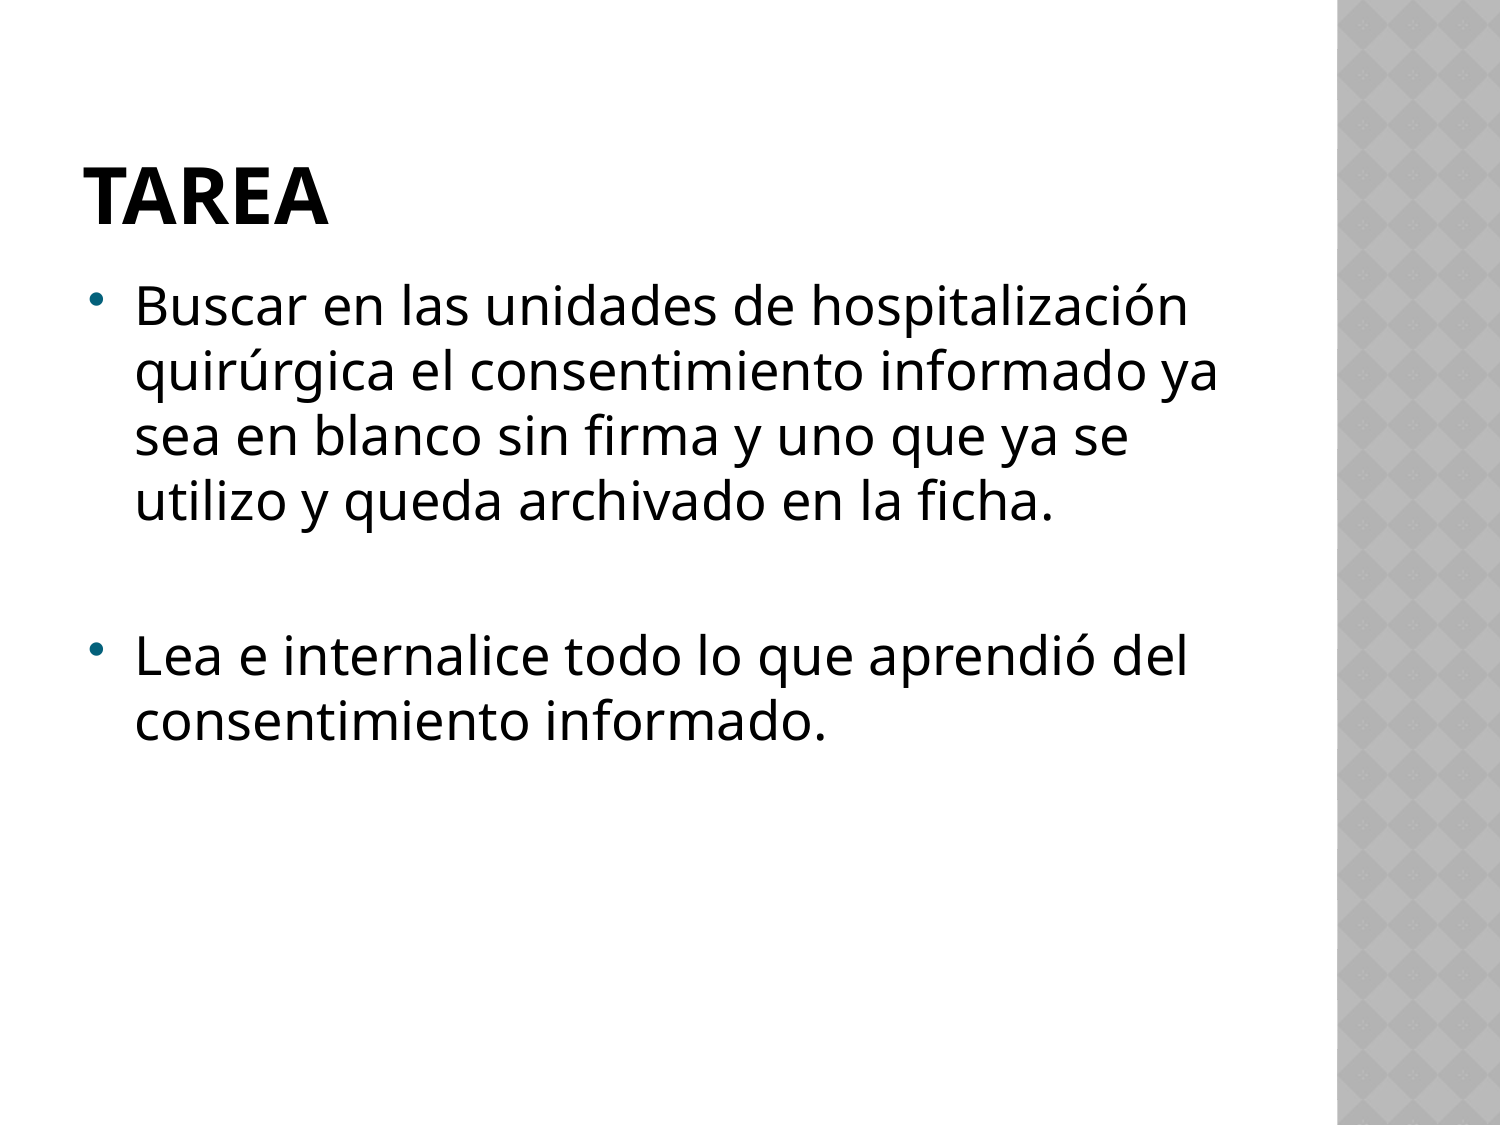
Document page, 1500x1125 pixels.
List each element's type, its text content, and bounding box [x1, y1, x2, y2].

list Buscar en las unidades de hospitalización quirúrgica el consentimiento informado ya sea en blanco sin firma y uno que ya se utilizo y queda archivado en la ficha. Lea e internalice todo lo que aprendió del consentimiento informado. [75, 264, 1263, 1059]
title Tarea [75, 52, 1263, 240]
